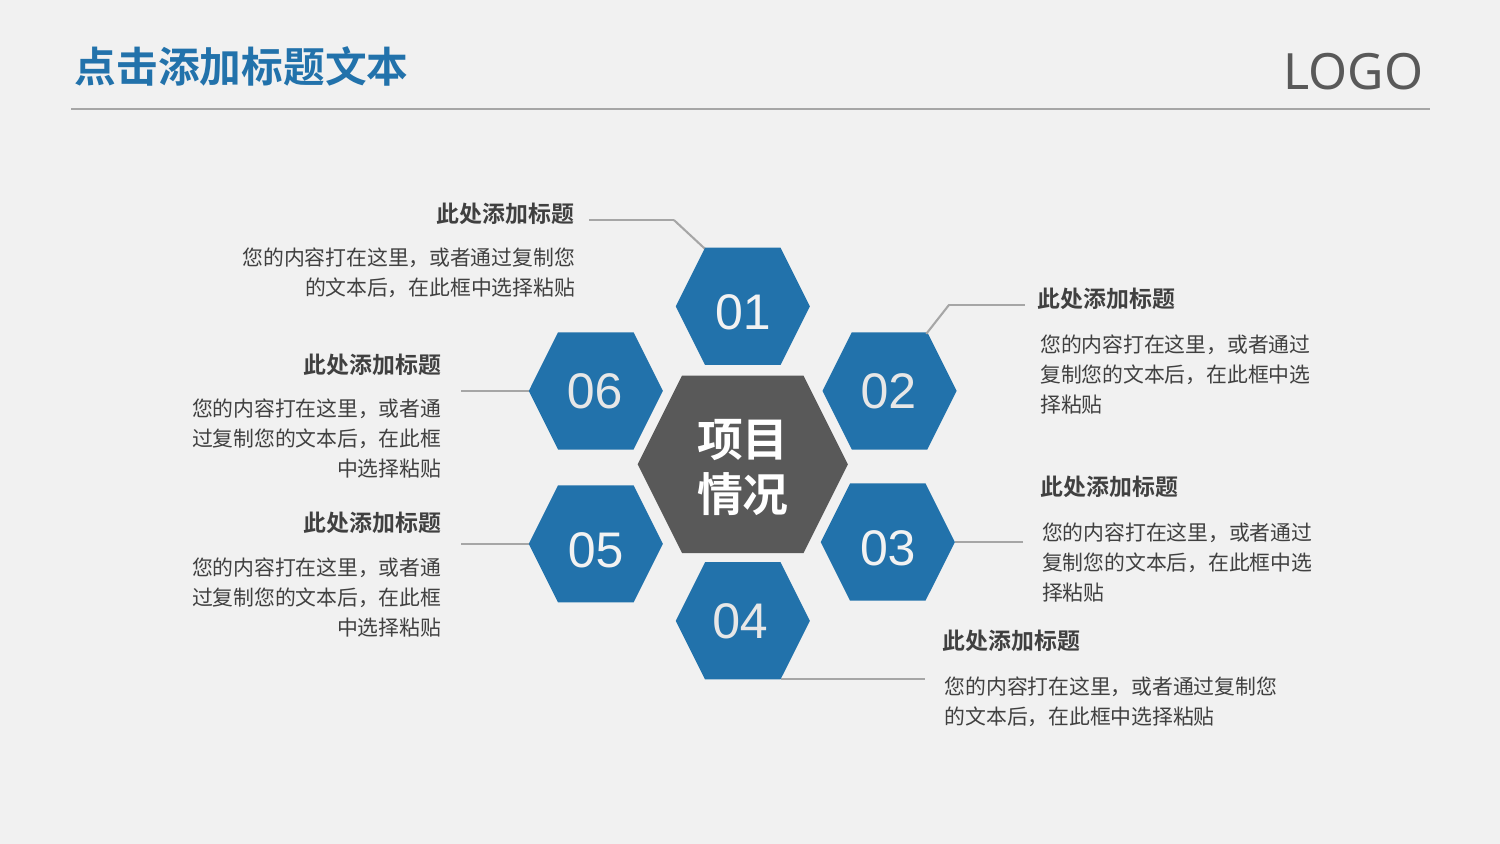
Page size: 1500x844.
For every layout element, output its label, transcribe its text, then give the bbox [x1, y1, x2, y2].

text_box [926, 304, 1025, 334]
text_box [820, 483, 956, 601]
text_box 此处添加标题 [425, 193, 585, 232]
text_box 此处添加标题 [292, 503, 452, 541]
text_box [675, 562, 811, 680]
text_box 此处添加标题 [1027, 279, 1186, 317]
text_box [528, 332, 664, 450]
text_box LOGO [1268, 31, 1439, 107]
text_box 您的内容打在这里，或者通过复制您的文本后，在此框中选择粘贴 [171, 544, 452, 645]
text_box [637, 375, 849, 554]
text_box 您的内容打在这里，或者通过复制您的文本后，在此框中选择粘贴 [1031, 509, 1331, 610]
text_box 此处添加标题 [931, 621, 1091, 659]
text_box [528, 484, 664, 603]
text_box 您的内容打在这里，或者通过复制您的文本后，在此框中选择粘贴 [171, 385, 452, 486]
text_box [675, 247, 811, 366]
text_box 您的内容打在这里，或者通过复制您的文本后，在此框中选择粘贴 [218, 234, 585, 305]
text_box 您的内容打在这里，或者通过复制您的文本后，在此框中选择粘贴 [934, 663, 1296, 734]
text_box 您的内容打在这里，或者通过复制您的文本后，在此框中选择粘贴 [1030, 321, 1329, 422]
text_box 此处添加标题 [1030, 466, 1189, 505]
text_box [822, 332, 957, 450]
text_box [589, 219, 706, 250]
text_box 此处添加标题 [292, 345, 452, 383]
text_box 点击添加标题文本 [59, 33, 424, 99]
